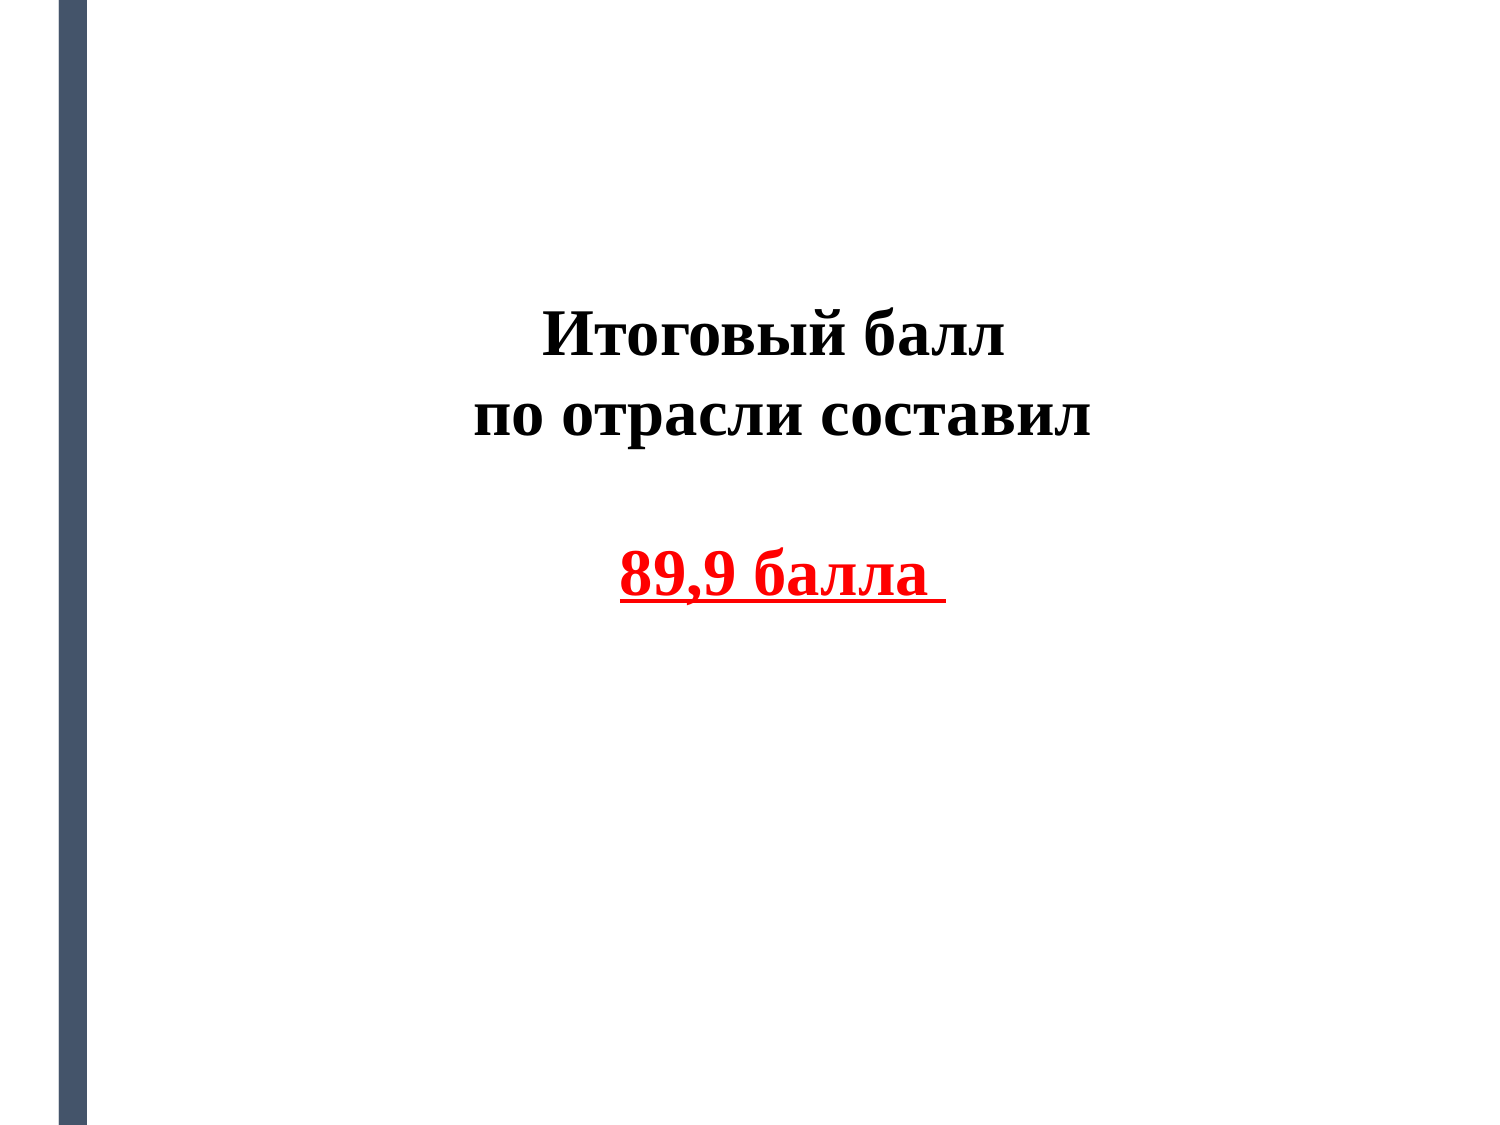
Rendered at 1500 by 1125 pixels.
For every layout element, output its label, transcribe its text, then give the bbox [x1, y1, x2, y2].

text_box Итоговый балл по отрасли составил 89,9 балла [60, 221, 1432, 776]
